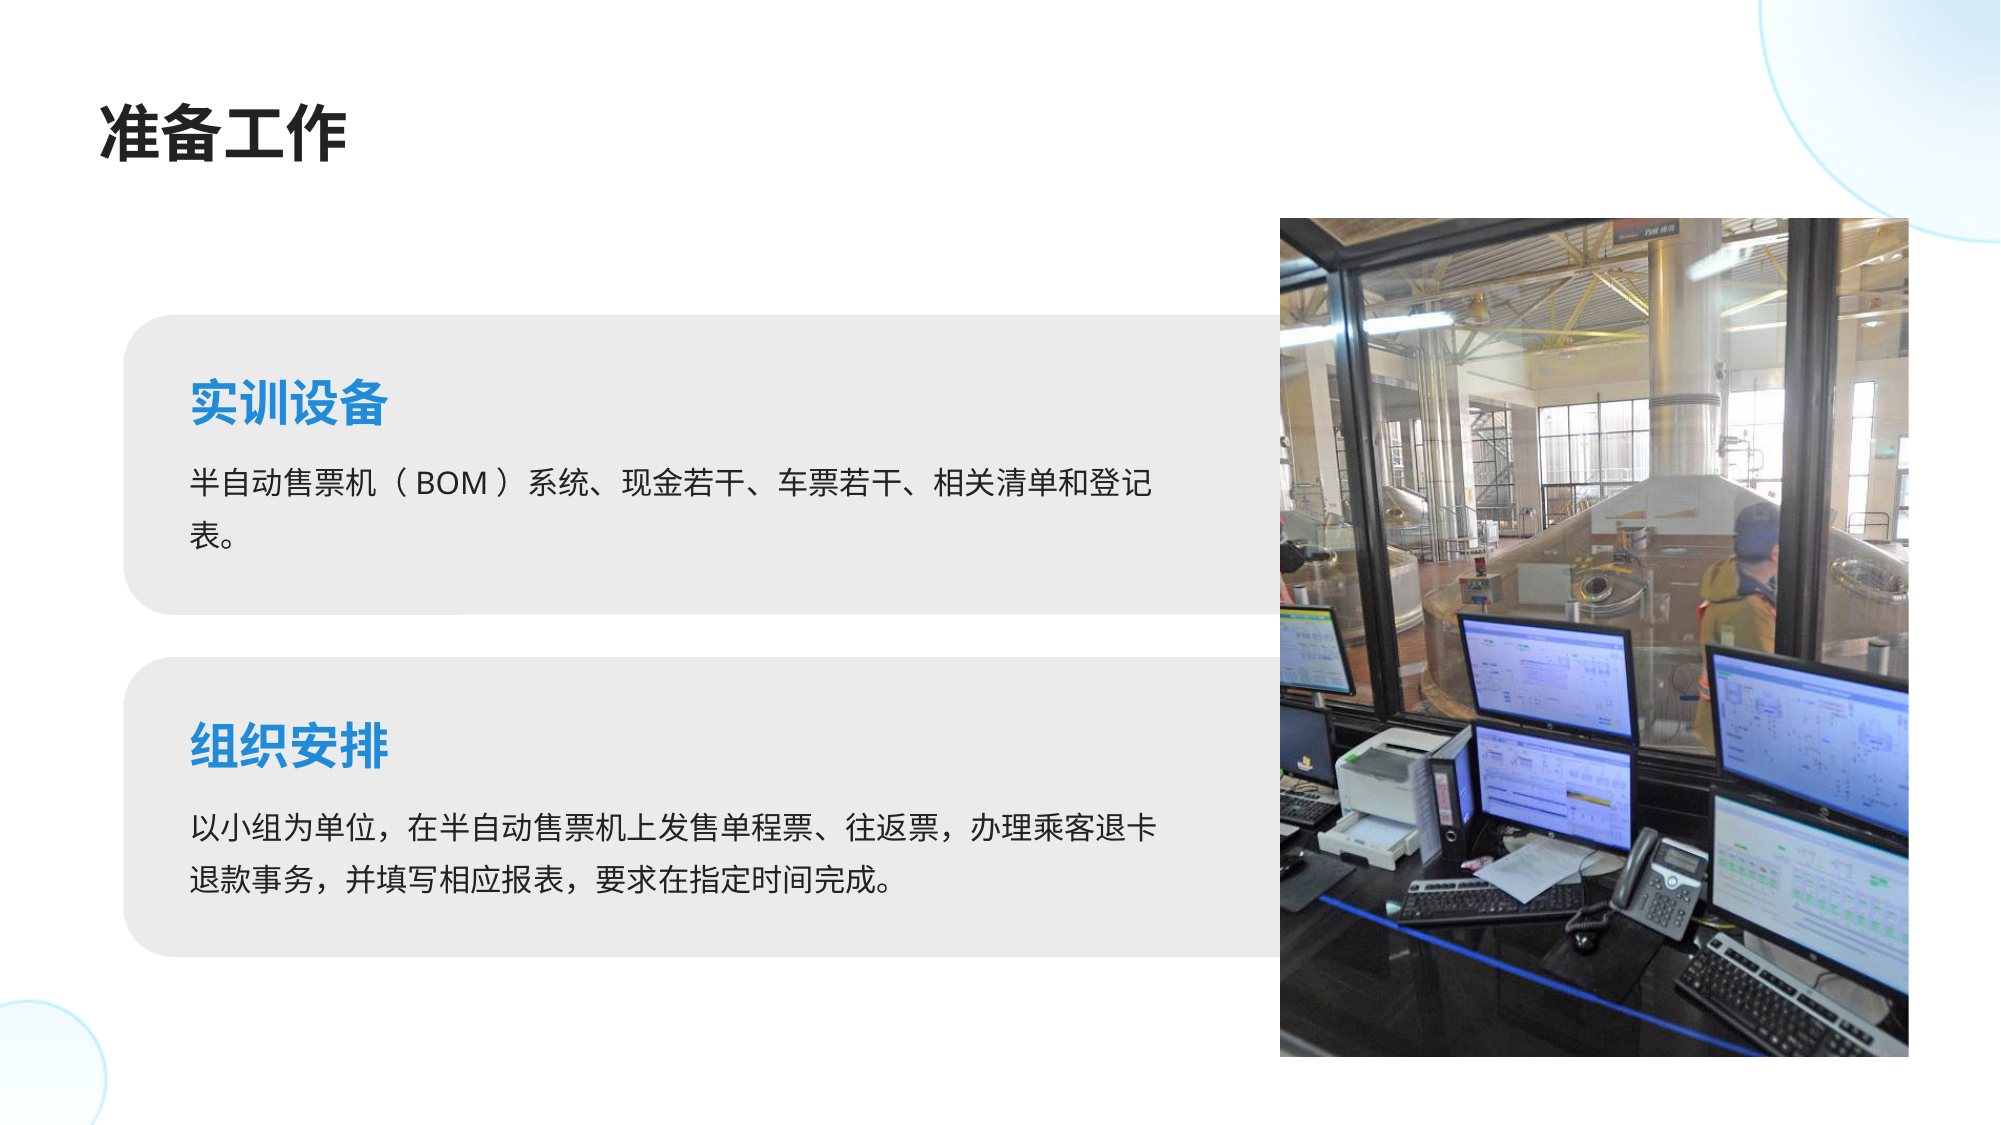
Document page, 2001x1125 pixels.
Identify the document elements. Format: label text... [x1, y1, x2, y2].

text_box 以小组为单位，在半自动售票机上发售单程票、往返票，办理乘客退卡退款事务，并填写相应报表，要求在指定时间完成。 [169, 773, 1193, 927]
text_box 准备工作 [78, 43, 1922, 189]
text_box [123, 657, 1274, 957]
text_box 组织安排 [169, 686, 1193, 773]
text_box [123, 314, 1274, 615]
text_box 实训设备 [169, 342, 1193, 428]
text_box 半自动售票机（BOM）系统、现金若干、车票若干、相关清单和登记表。 [169, 428, 1193, 584]
picture [0, 0, 2001, 1125]
